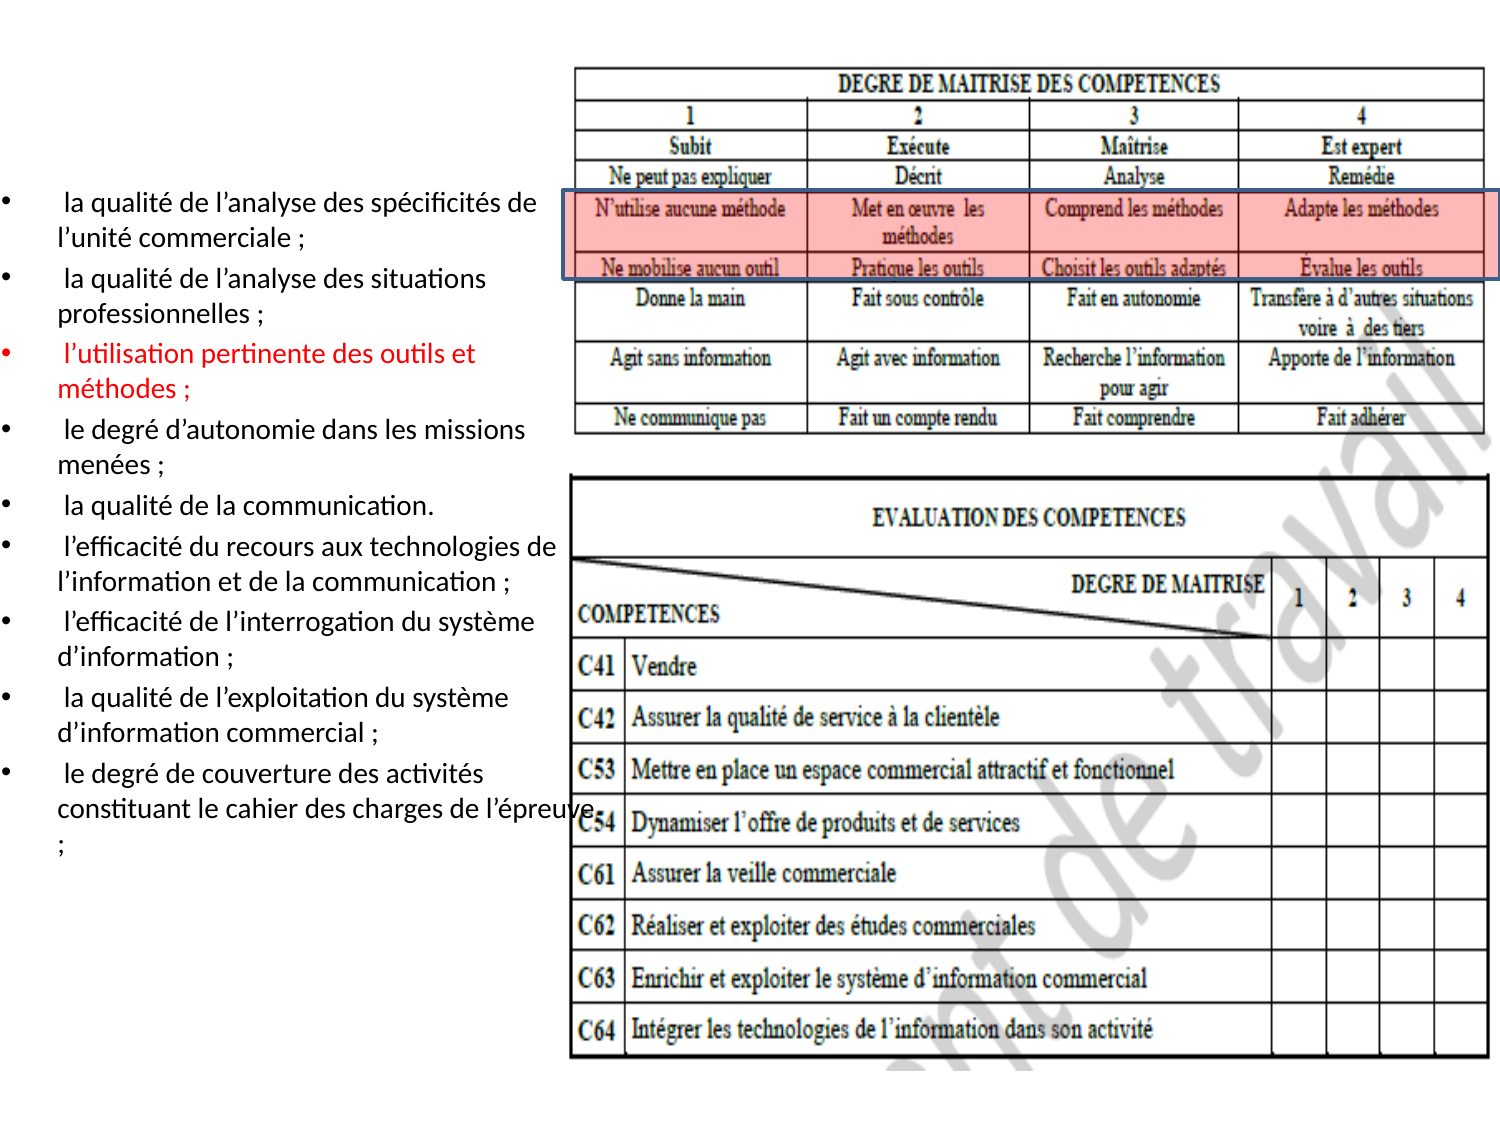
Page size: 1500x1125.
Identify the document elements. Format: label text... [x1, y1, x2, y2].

text_box la qualité de l’analyse des spécificités de l’unité commerciale ; la qualité de l’analyse des situations professionnelles ; l’utilisation pertinente des outils et méthodes ; le degré d’autonomie dans les missions menées ; la qualité de la communication. l’efficacité du recours aux technologies de l’information et de la communication ; l’efficacité de l’interrogation du système d’information ; la qualité de l’exploitation du système d’information commercial ; le degré de couverture des activités constituant le cahier des charges de l’épreuve ; [0, 175, 557, 867]
picture [562, 54, 1500, 1071]
